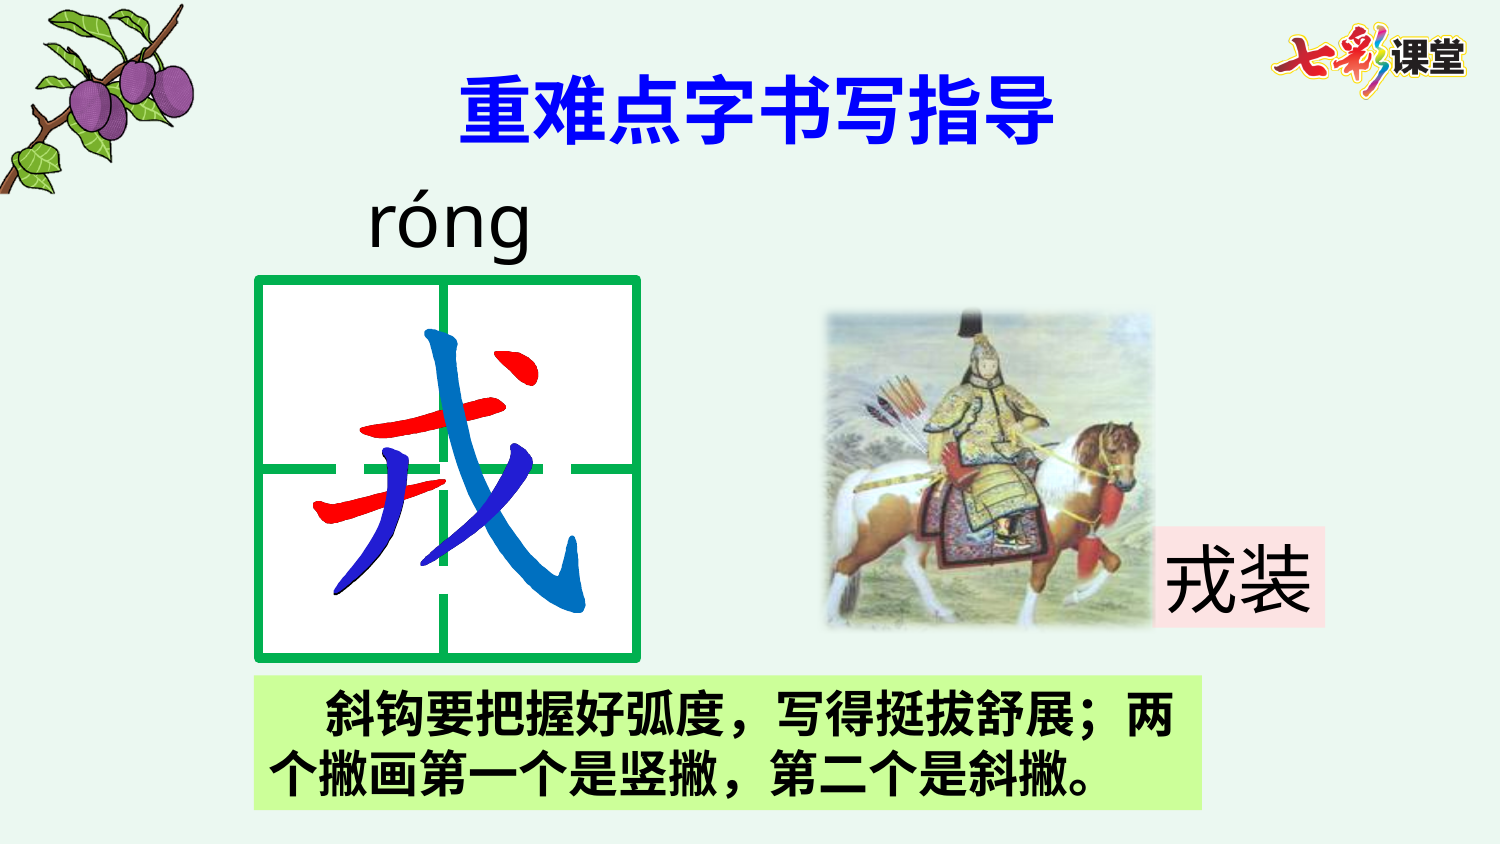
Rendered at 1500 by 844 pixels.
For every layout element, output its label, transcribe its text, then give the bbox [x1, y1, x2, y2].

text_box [258, 279, 640, 662]
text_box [313, 330, 585, 612]
text_box 斜钩要把握好弧度，写得挺拔舒展；两个撇画第一个是竖撇，第二个是斜撇。 [253, 675, 1202, 811]
text_box 重难点字书写指导 [442, 55, 1095, 161]
picture [1269, 21, 1469, 100]
text_box róng [351, 165, 549, 270]
picture [817, 304, 1161, 634]
text_box 戎装 [1166, 526, 1326, 628]
picture [0, 0, 270, 218]
